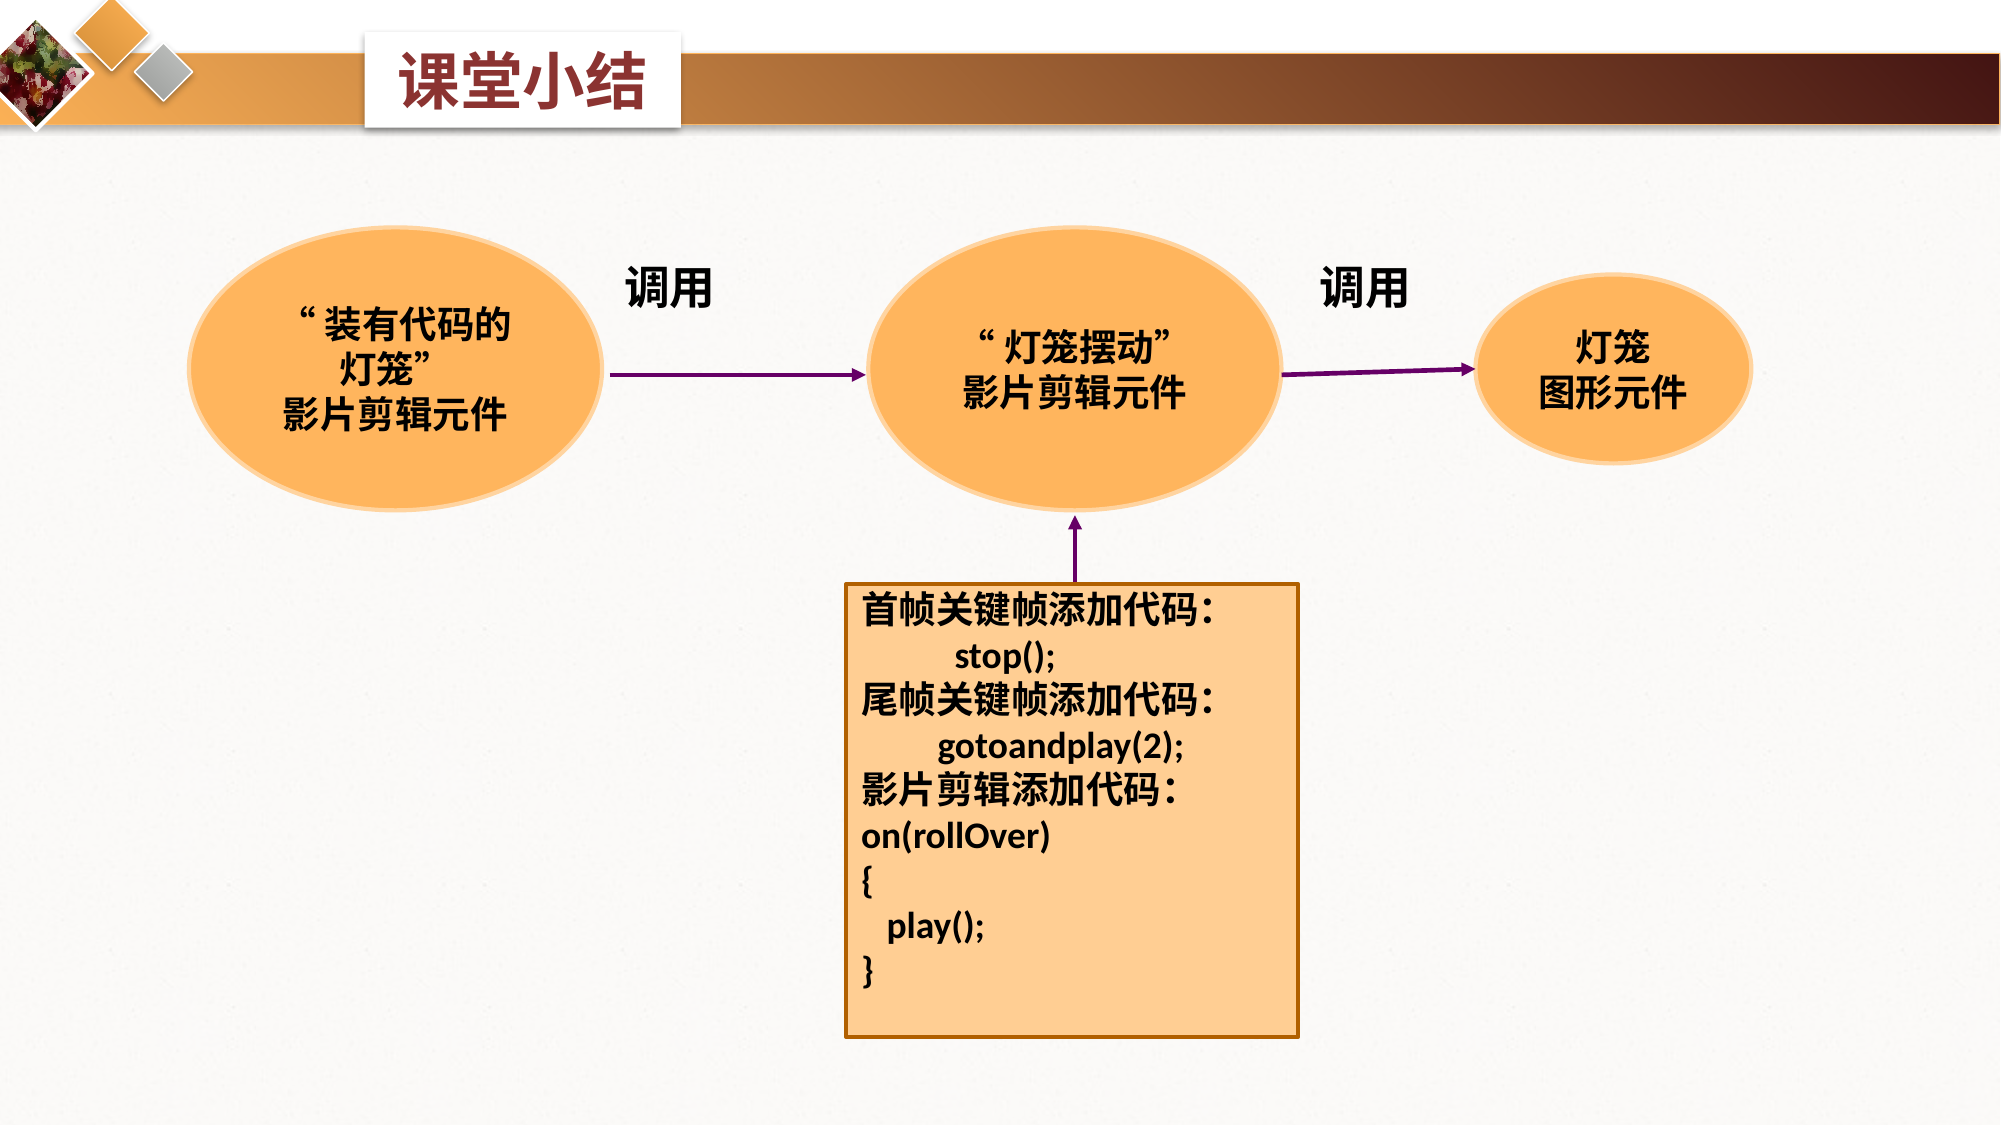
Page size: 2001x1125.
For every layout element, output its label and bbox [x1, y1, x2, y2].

text_box [188, 227, 1752, 1038]
picture [0, 21, 88, 126]
